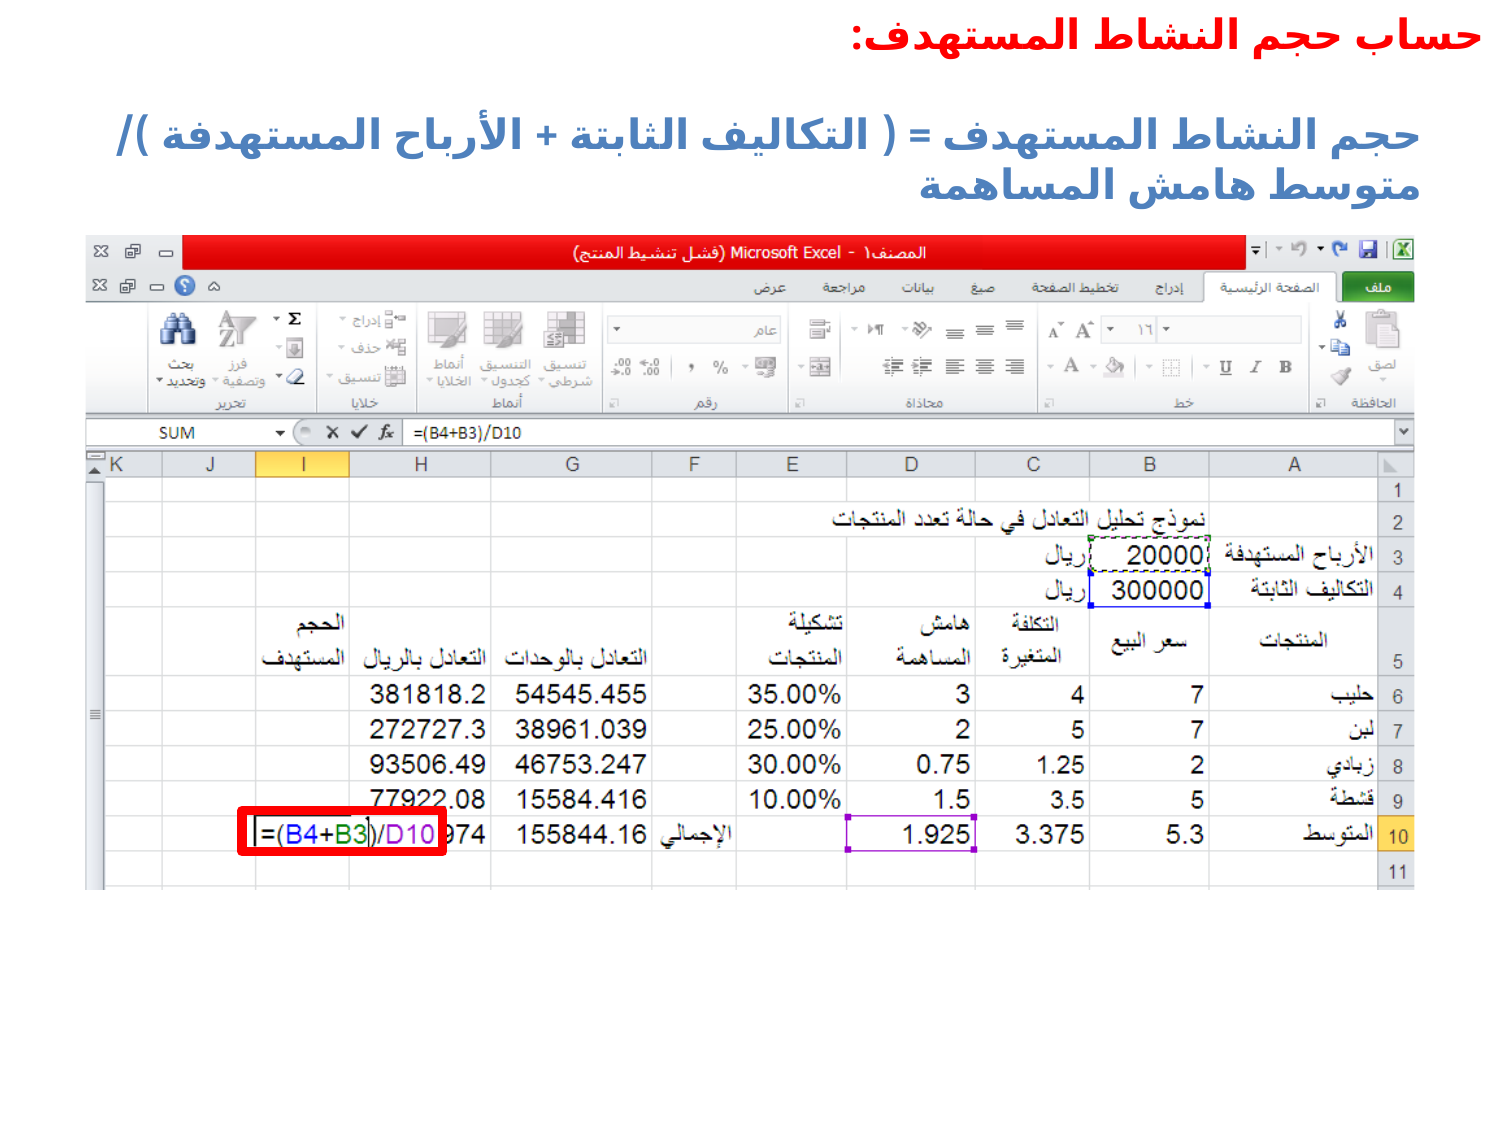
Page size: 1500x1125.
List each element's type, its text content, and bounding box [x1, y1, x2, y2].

text_box حجم النشاط المستهدف = ( التكاليف الثابتة + الأرباح المستهدفة )/ متوسط هامش المساهمة [76, 100, 1438, 215]
picture [85, 235, 1415, 890]
text_box حساب حجم النشاط المستهدف: [247, 0, 1500, 65]
